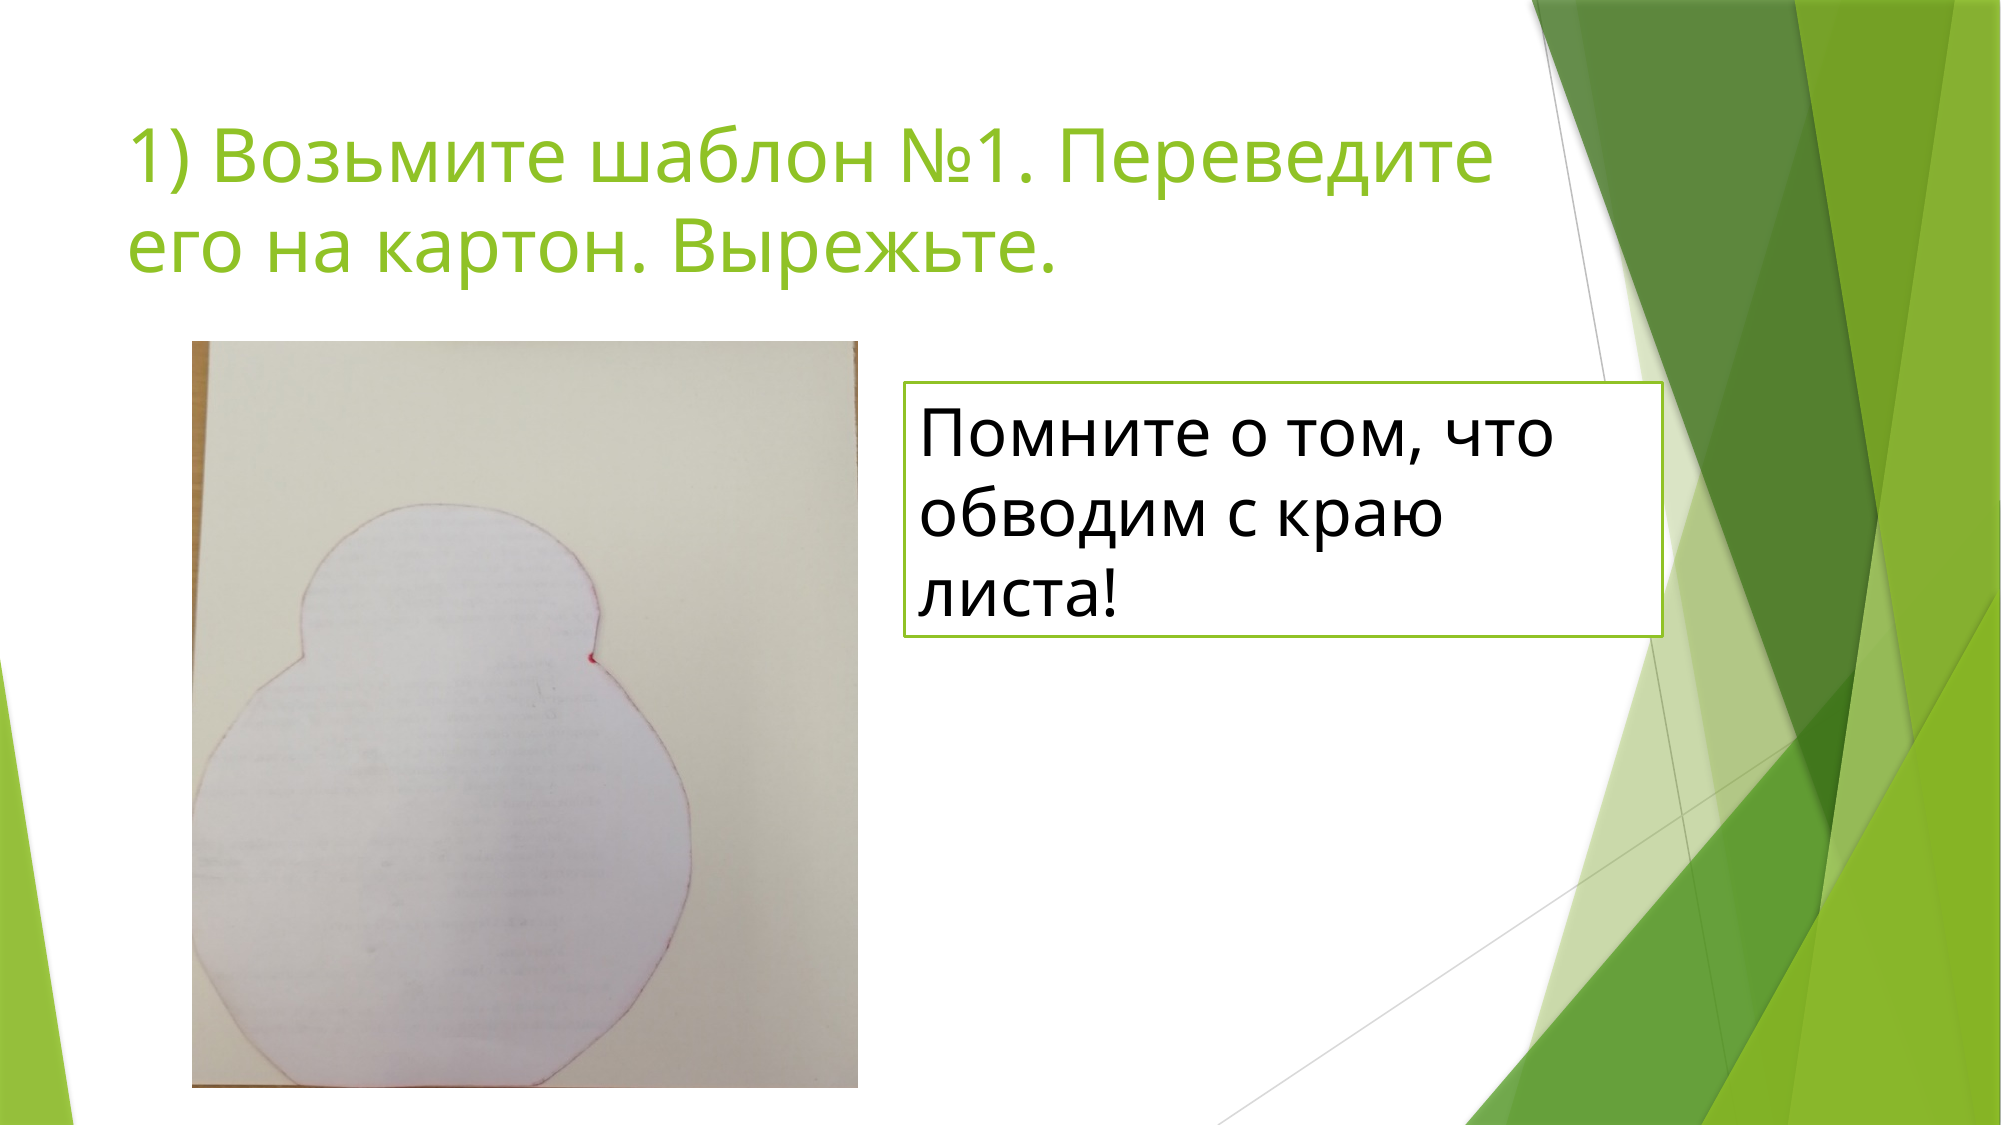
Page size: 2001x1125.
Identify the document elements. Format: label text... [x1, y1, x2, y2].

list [191, 340, 859, 1089]
title 1) Возьмите шаблон №1. Переведите его на картон. Вырежьте. [111, 99, 1522, 317]
text_box Помните о том, что обводим с краю листа! [903, 381, 1664, 638]
